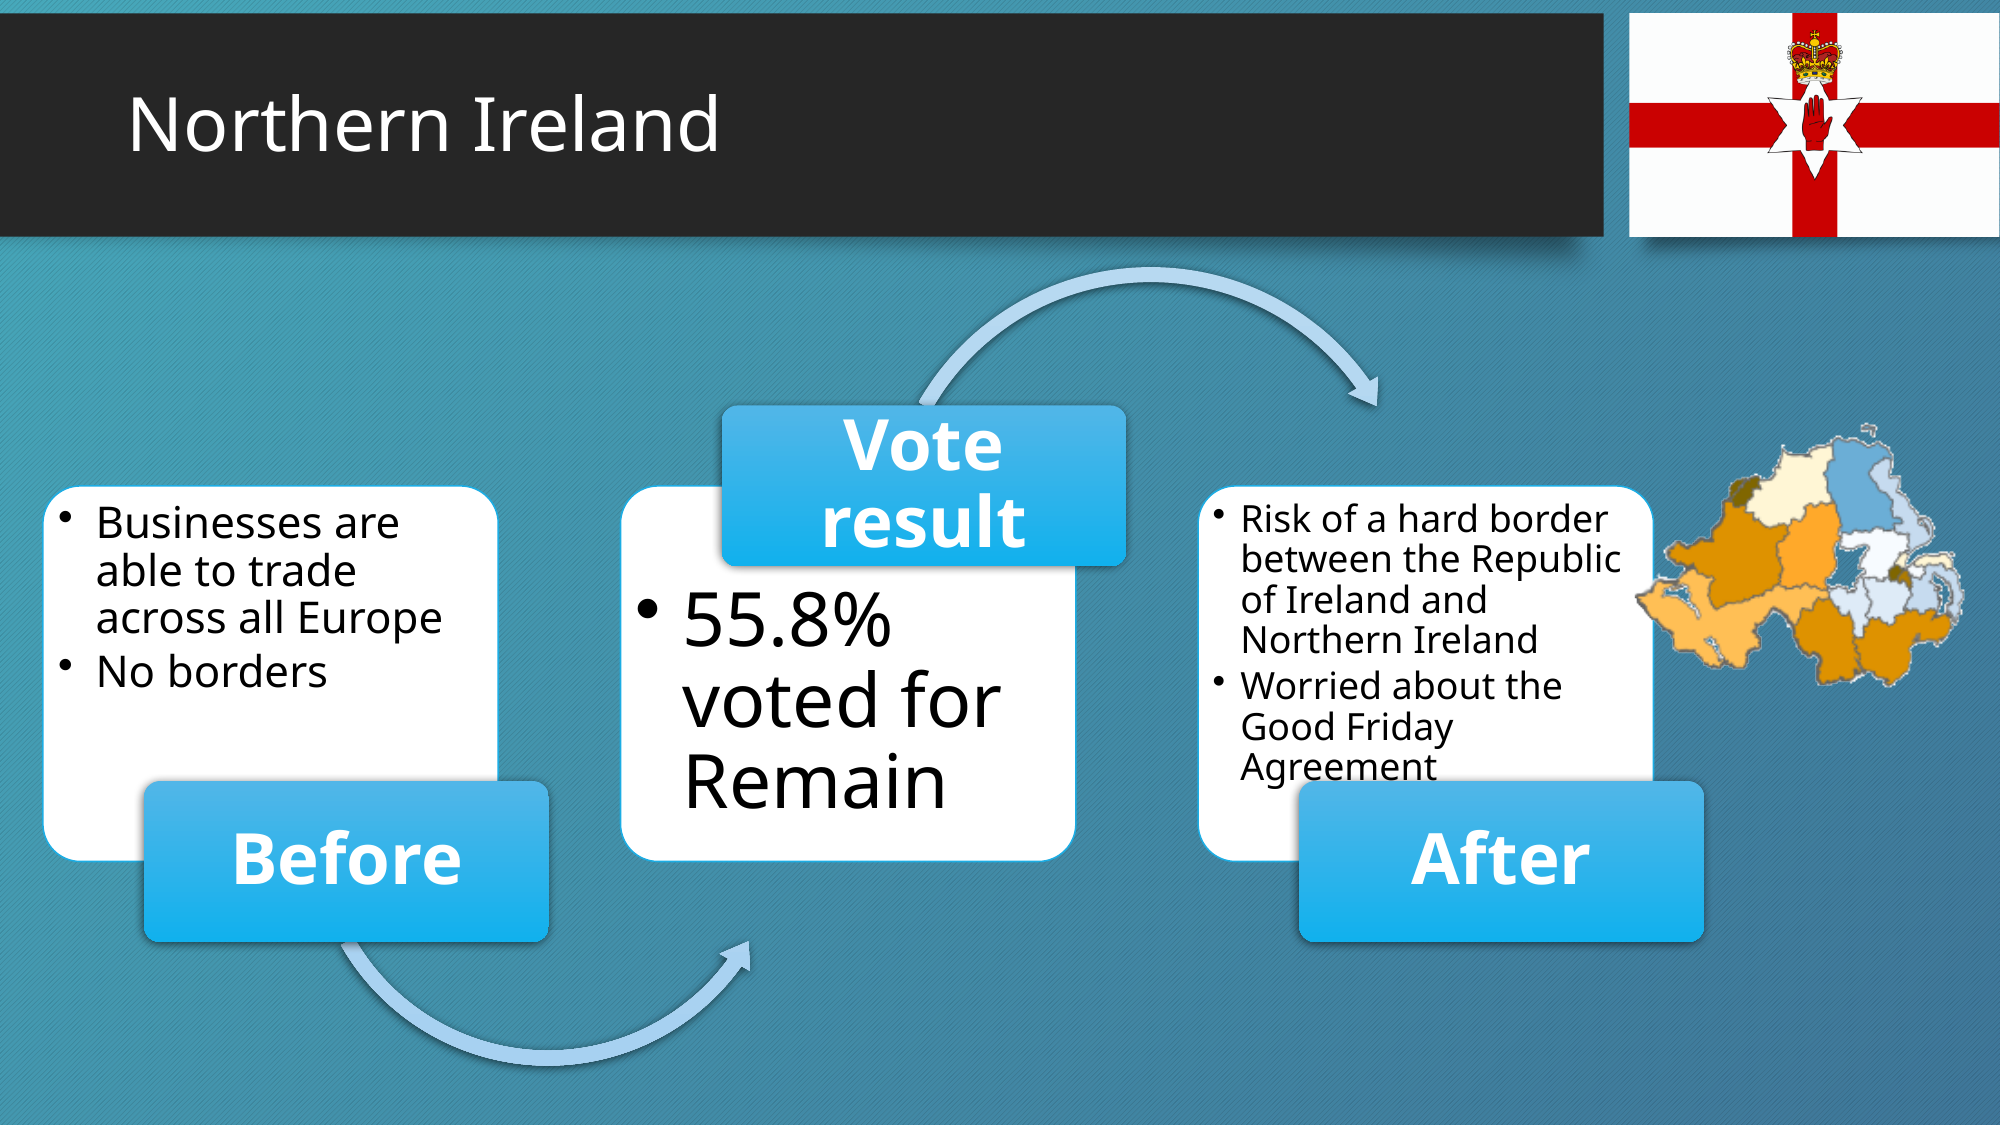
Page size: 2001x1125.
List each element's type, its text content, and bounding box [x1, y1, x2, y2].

text_box Risk of a hard border between the Republic of Ireland and Northern Ireland Worried about the Good Friday Agreement [1197, 485, 1597, 863]
text_box Vote result [721, 405, 1127, 567]
text_box [345, 941, 751, 1066]
text_box [920, 267, 1379, 407]
text_box After [1299, 781, 1705, 942]
title Northern Ireland [111, 39, 1689, 217]
picture [1597, 340, 2000, 799]
picture [1629, 13, 2000, 269]
picture [1102, 283, 1200, 288]
text_box 55.8% voted for Remain [619, 485, 1077, 863]
text_box Before [144, 781, 549, 942]
picture [0, 237, 1604, 288]
text_box Businesses are able to trade across all Europe No borders [42, 485, 500, 863]
